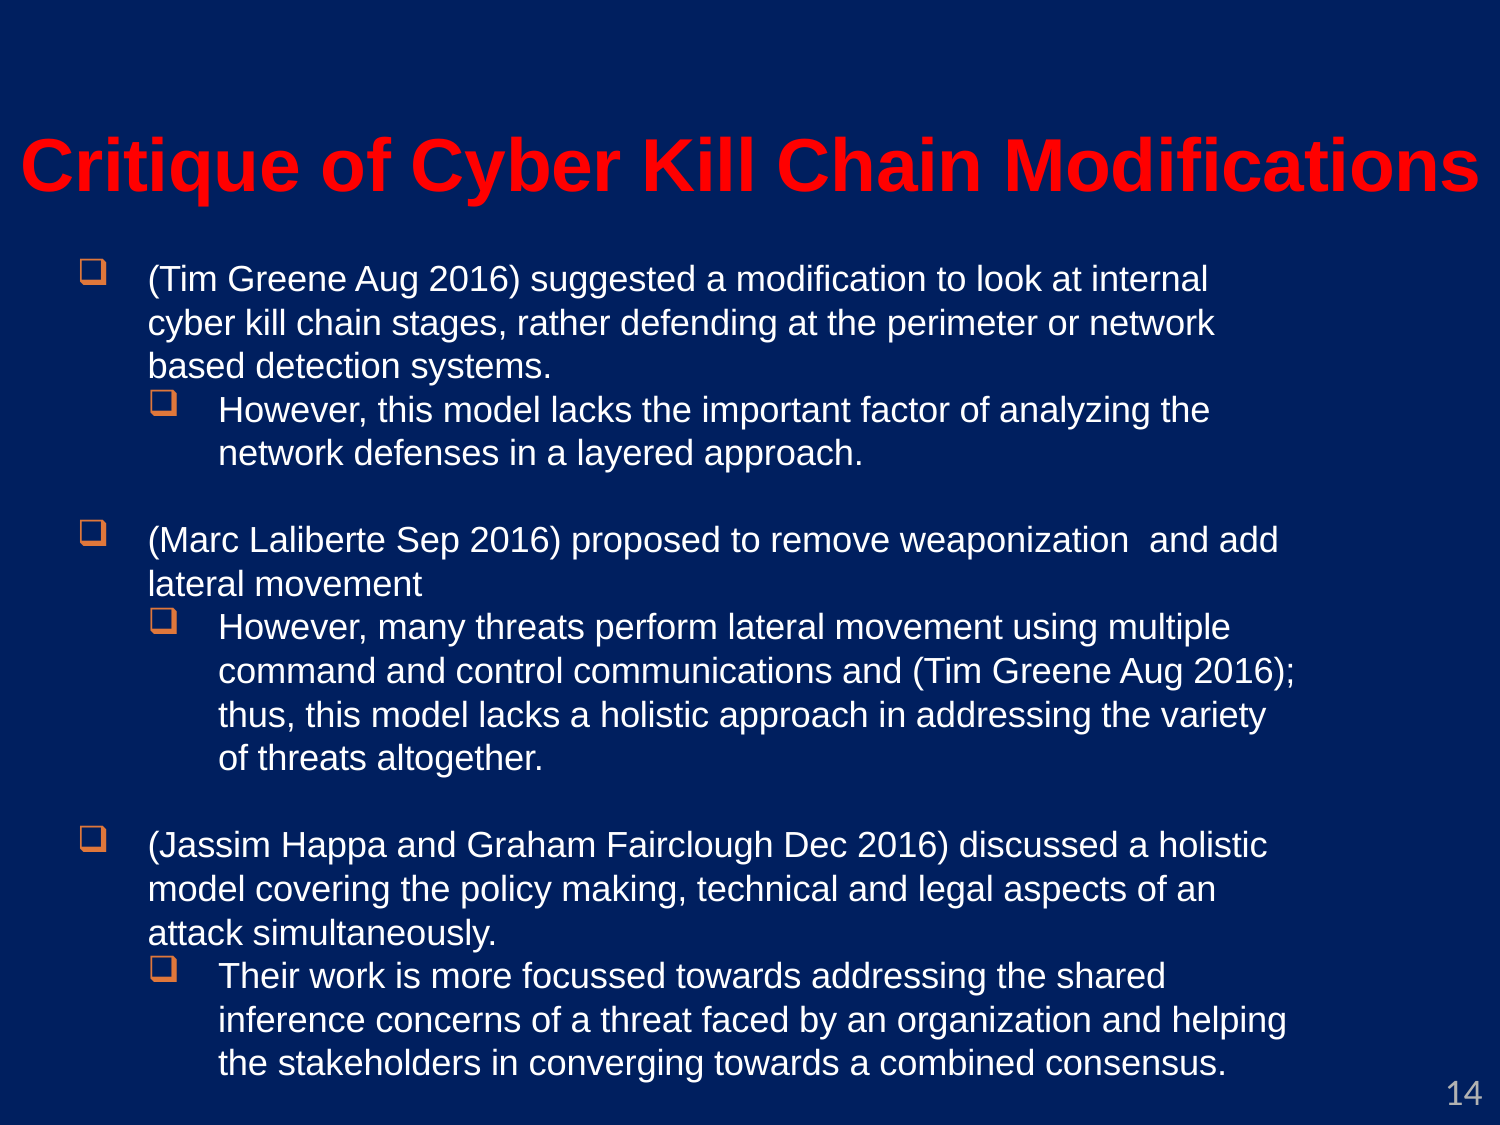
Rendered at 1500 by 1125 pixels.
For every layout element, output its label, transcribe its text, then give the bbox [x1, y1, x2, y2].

text_box Critique of Cyber Kill Chain Modifications [0, 116, 1500, 207]
slide_number 14 [1137, 1068, 1483, 1114]
text_box (Tim Greene Aug 2016) suggested a modification to look at internal cyber kill chain stages, rather defending at the perimeter or network based detection systems. However, this model lacks the important factor of analyzing the network defenses in a layered approach. (Marc Laliberte Sep 2016) proposed to remove weaponization and add lateral movement However, many threats perform lateral movement using multiple command and control communications and (Tim Greene Aug 2016); thus, this model lacks a holistic approach in addressing the variety of threats altogether. (Jassim Happa and Graham Fairclough Dec 2016) discussed a holistic model covering the policy making, technical and legal aspects of an attack simultaneously. Their work is more focussed towards addressing the shared inference concerns of a threat faced by an organization and helping the stakeholders in converging towards a combined consensus. [75, 255, 1425, 1125]
